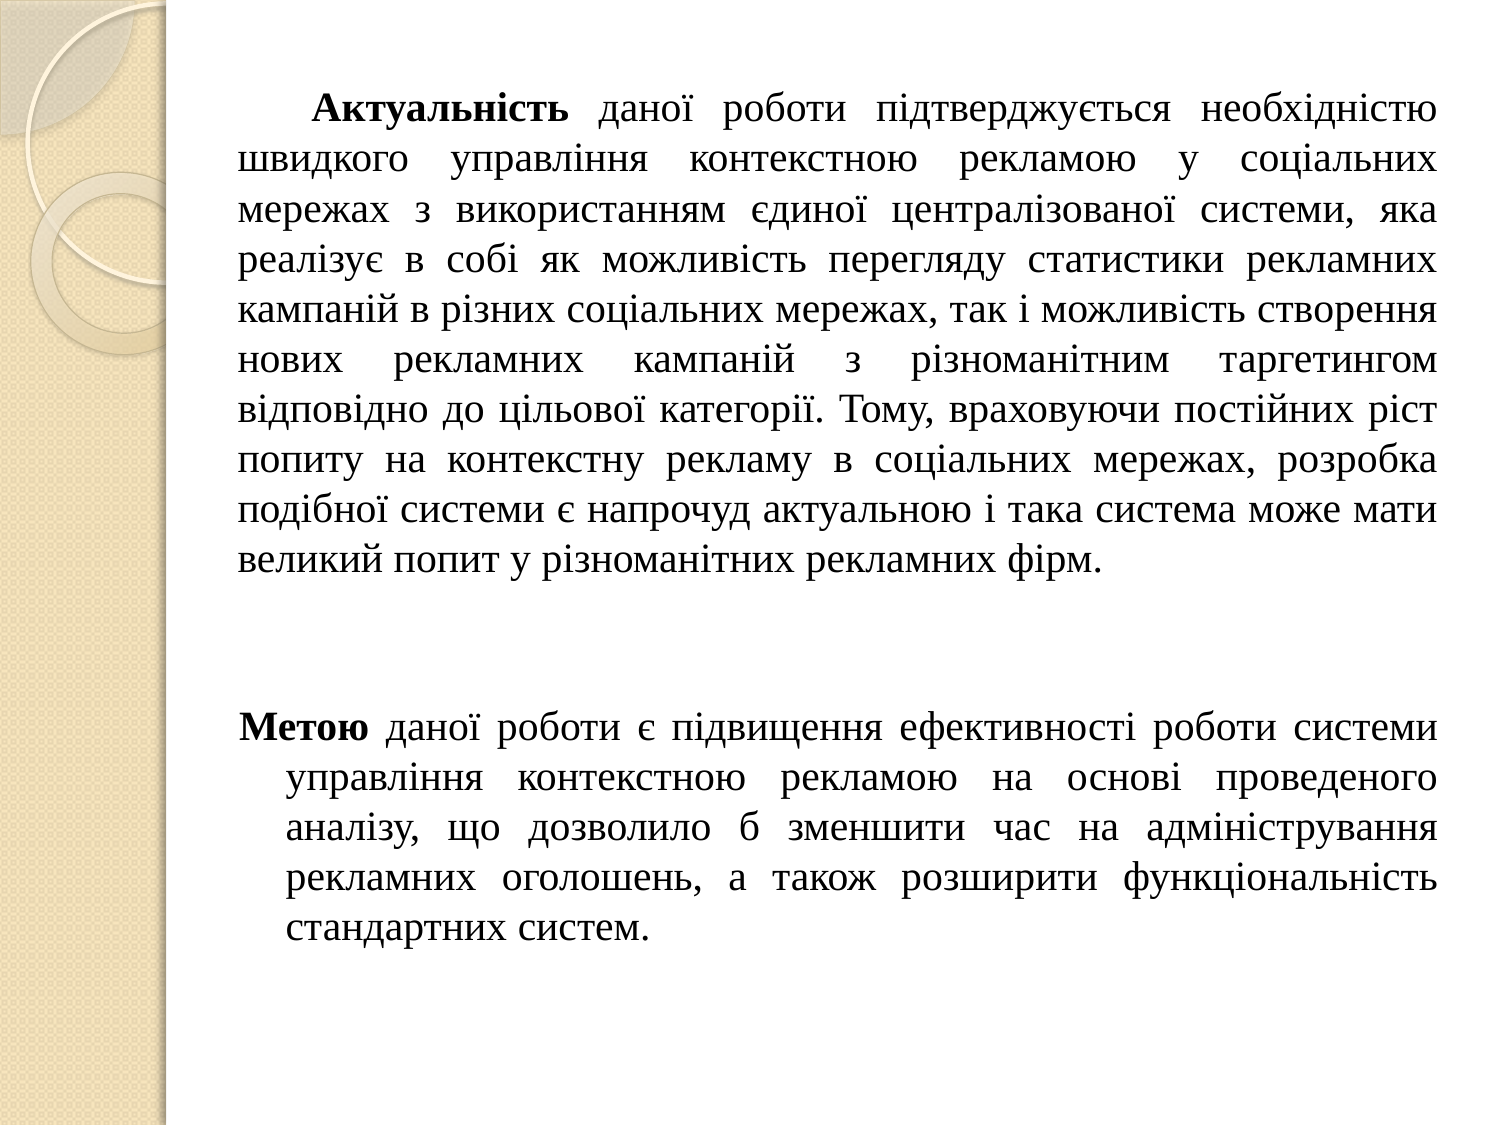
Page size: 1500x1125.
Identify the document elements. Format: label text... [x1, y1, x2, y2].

list Метою даної роботи є підвищення ефективності роботи системи управління контекстною рекламою на основі проведеного аналізу, що дозволило б зменшити час на адміністрування рекламних оголошень, а також розширити функціональність стандартних систем. [210, 691, 1454, 1125]
text_box Актуальність даної роботи підтверджується необхідністю швидкого управління контекстною рекламою у соціальних мережах з використанням єдиної централізованої системи, яка реалізує в собі як можливість перегляду статистики рекламних кампаній в різних соціальних мережах, так і можливість створення нових рекламних кампаній з різноманітним таргетингом відповідно до цільової категорії. Тому, враховуючи постійних ріст попиту на контекстну рекламу в соціальних мережах, розробка подібної системи є напрочуд актуальною і така система може мати великий попит у різноманітних рекламних фірм. [222, 72, 1453, 588]
